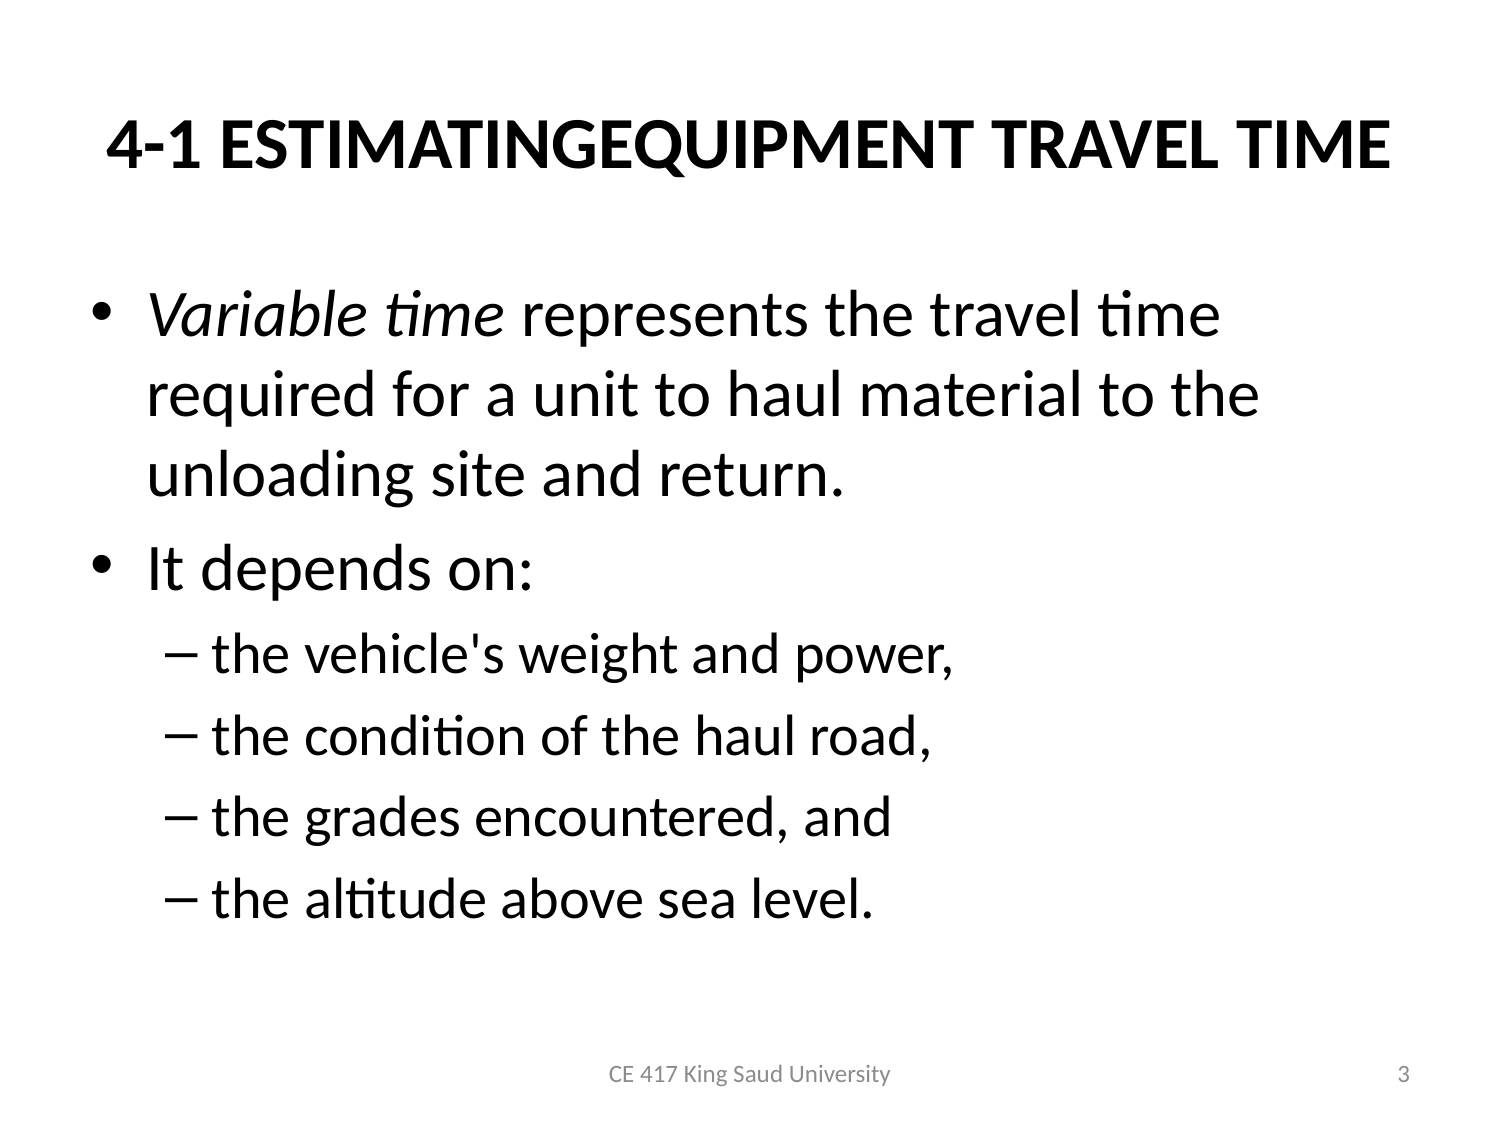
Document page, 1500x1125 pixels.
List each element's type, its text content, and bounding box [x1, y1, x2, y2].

slide_number 3 [1074, 1042, 1425, 1103]
list Variable time represents the travel time required for a unit to haul material to the unloading site and return. It depends on: the vehicle's weight and power, the condition of the haul road, the grades encountered, and the altitude above sea level. [75, 262, 1425, 1005]
title 4-1 ESTIMATINGEQUIPMENT TRAVEL TIME [75, 45, 1425, 233]
footer CE 417 King Saud University [512, 1042, 988, 1103]
